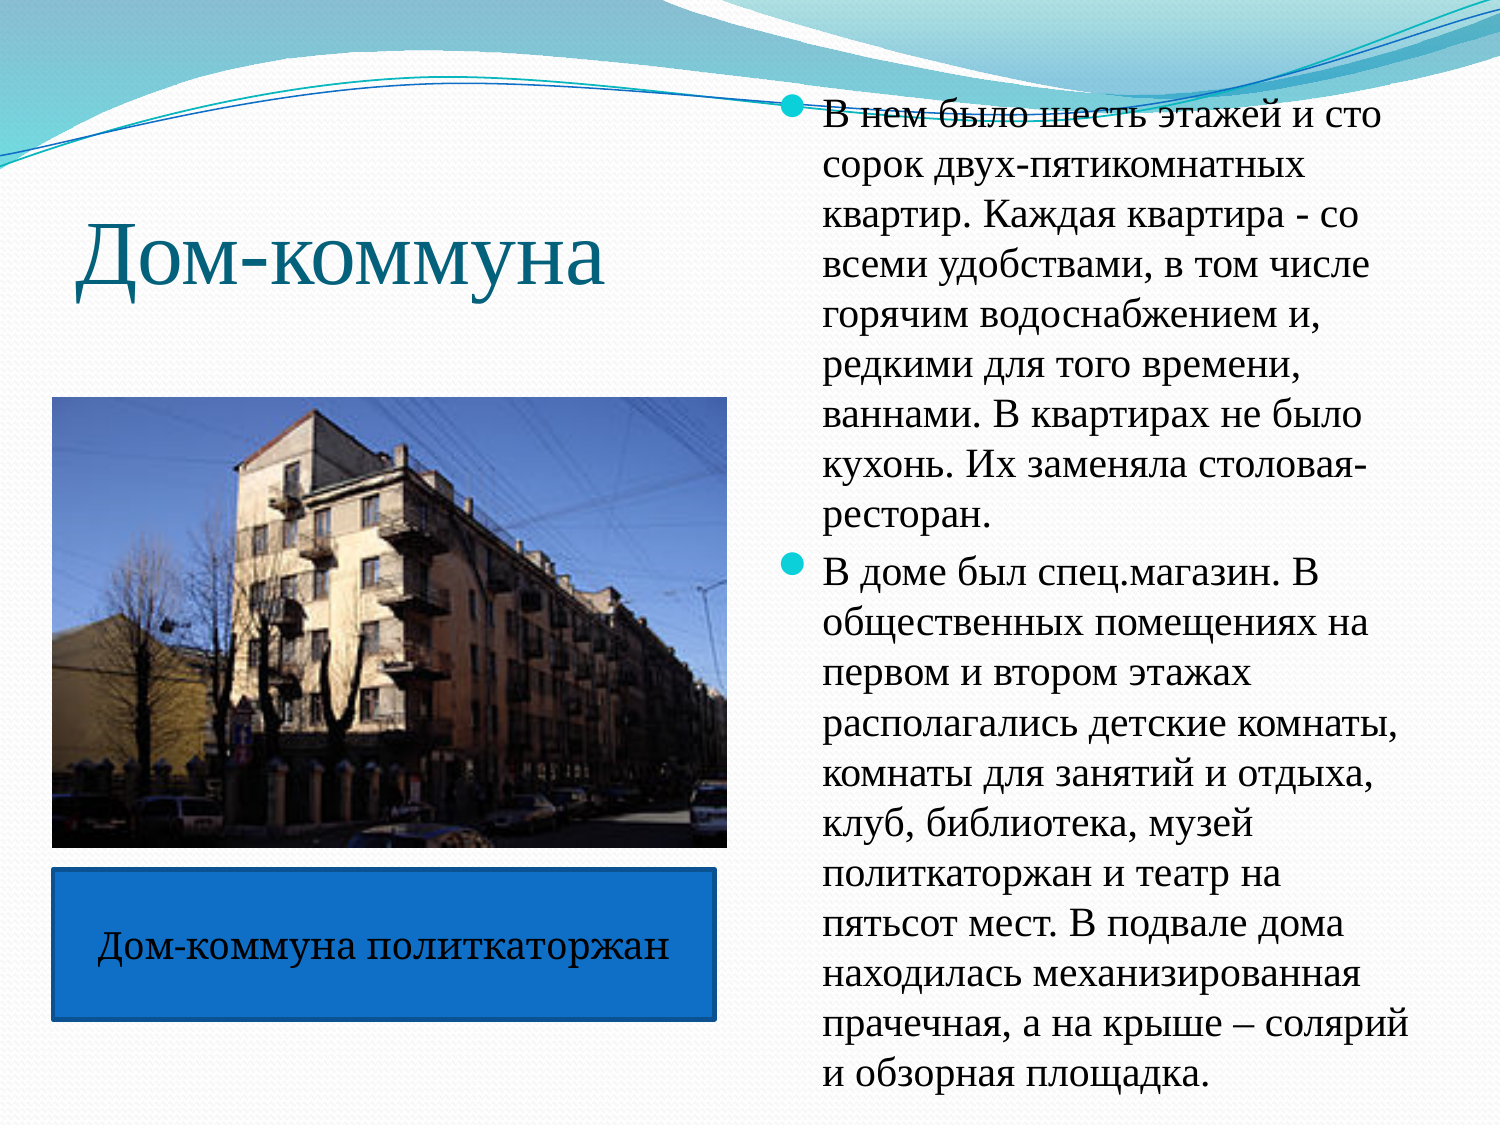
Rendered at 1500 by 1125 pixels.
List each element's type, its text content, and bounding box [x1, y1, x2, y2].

title Дом-коммуна [74, 115, 762, 304]
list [51, 396, 727, 848]
list В нем было шесть этажей и сто сорок двух-пятикомнатных квартир. Каждая квартира - со всеми удобствами, в том числе горячим водоснабжением и, редкими для того времени, ваннами. В квартирах не было кухонь. Их заменяла столовая-ресторан. В доме был спец.магазин. В общественных помещениях на первом и втором этажах располагались детские комнаты, комнаты для занятий и отдыха, клуб, библиотека, музей политкаторжан и театр на пятьсот мест. В подвале дома находилась механизированная прачечная, а на крыше – солярий и обзорная площадка. [762, 77, 1426, 1059]
text_box Дом-коммуна политкаторжан [51, 867, 717, 1022]
